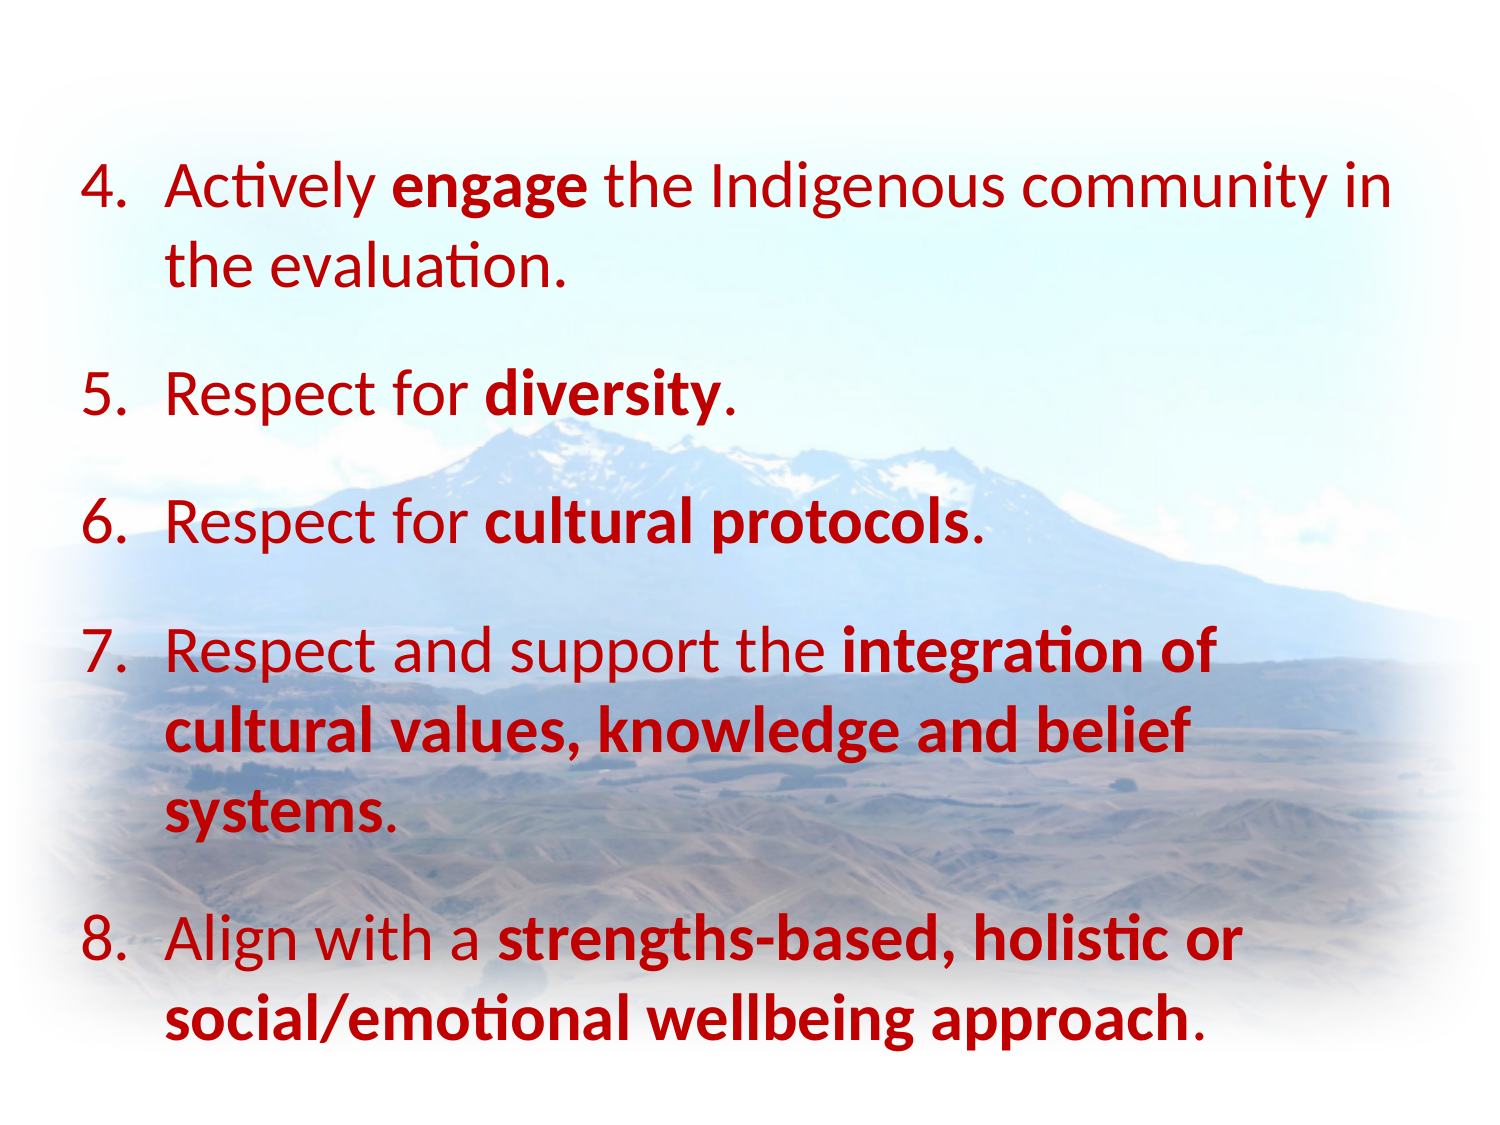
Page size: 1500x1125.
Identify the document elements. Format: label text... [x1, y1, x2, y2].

list Actively engage the Indigenous community in the evaluation. Respect for diversity. Respect for cultural protocols. Respect and support the integration of cultural values, knowledge and belief systems. Align with a strengths-based, holistic or social/emotional wellbeing approach. [64, 90, 1459, 1071]
